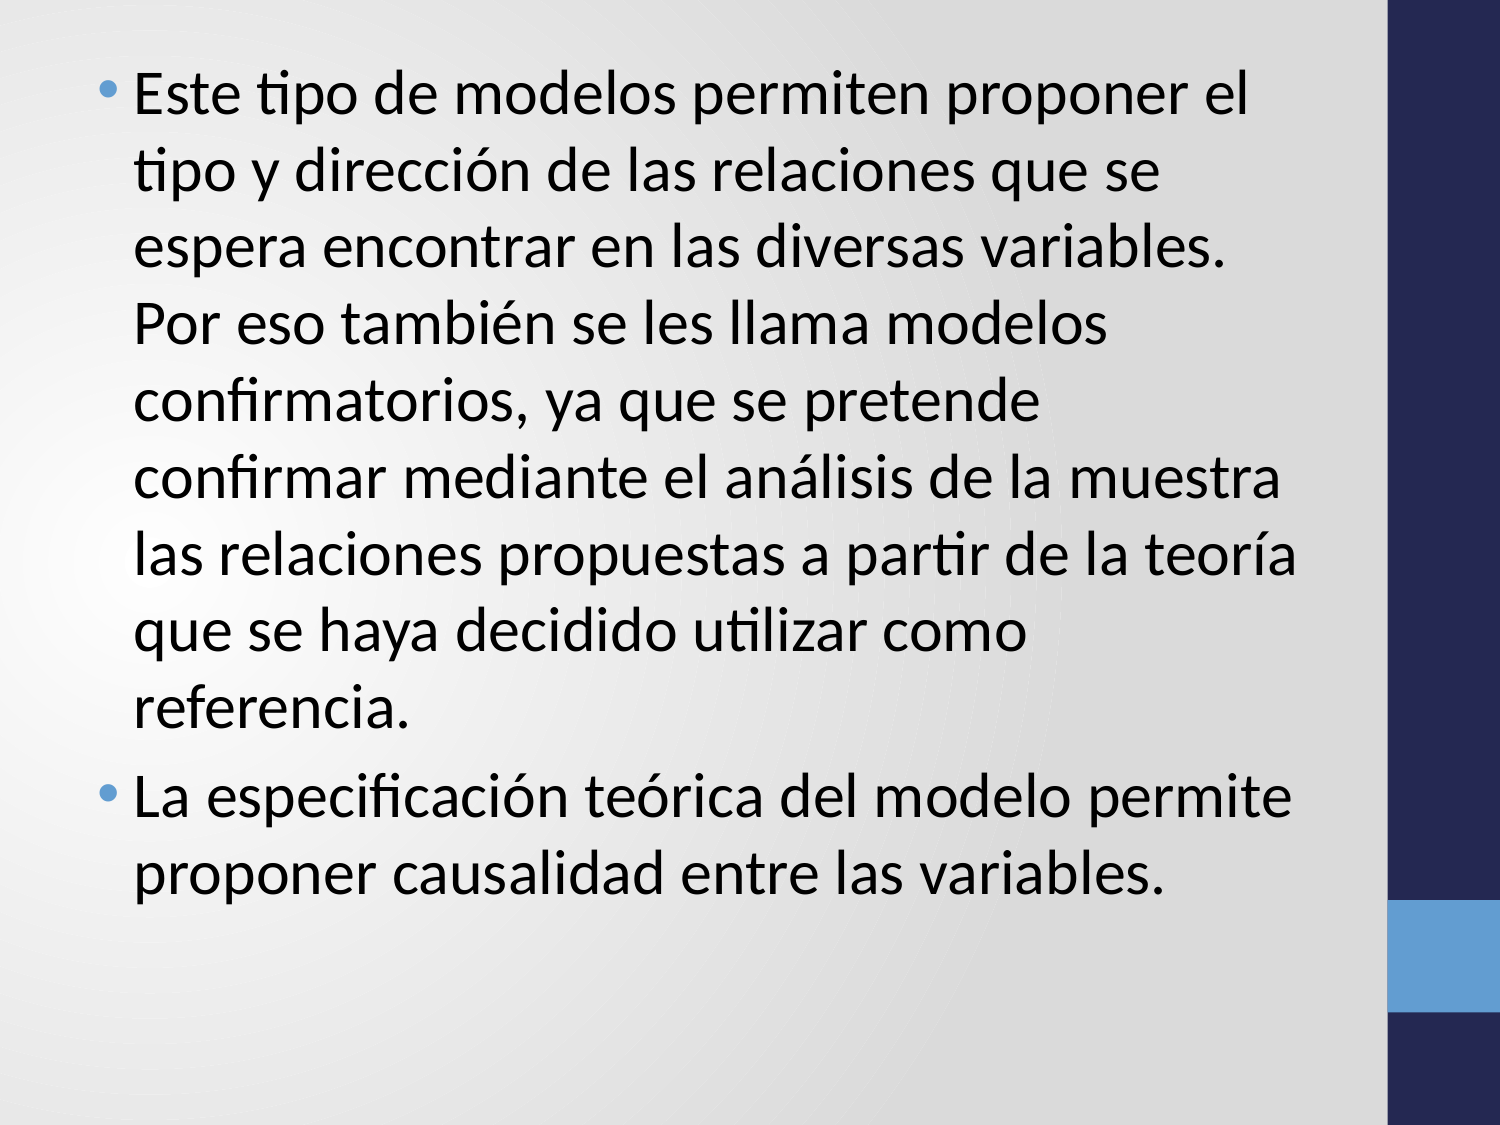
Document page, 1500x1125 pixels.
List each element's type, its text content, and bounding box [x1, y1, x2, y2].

list Este tipo de modelos permiten proponer el tipo y dirección de las relaciones que se espera encontrar en las diversas variables. Por eso también se les llama modelos confirmatorios, ya que se pretende confirmar mediante el análisis de la muestra las relaciones propuestas a partir de la teoría que se haya decidido utilizar como referencia. La especificación teórica del modelo permite proponer causalidad entre las variables. [64, 42, 1315, 1000]
